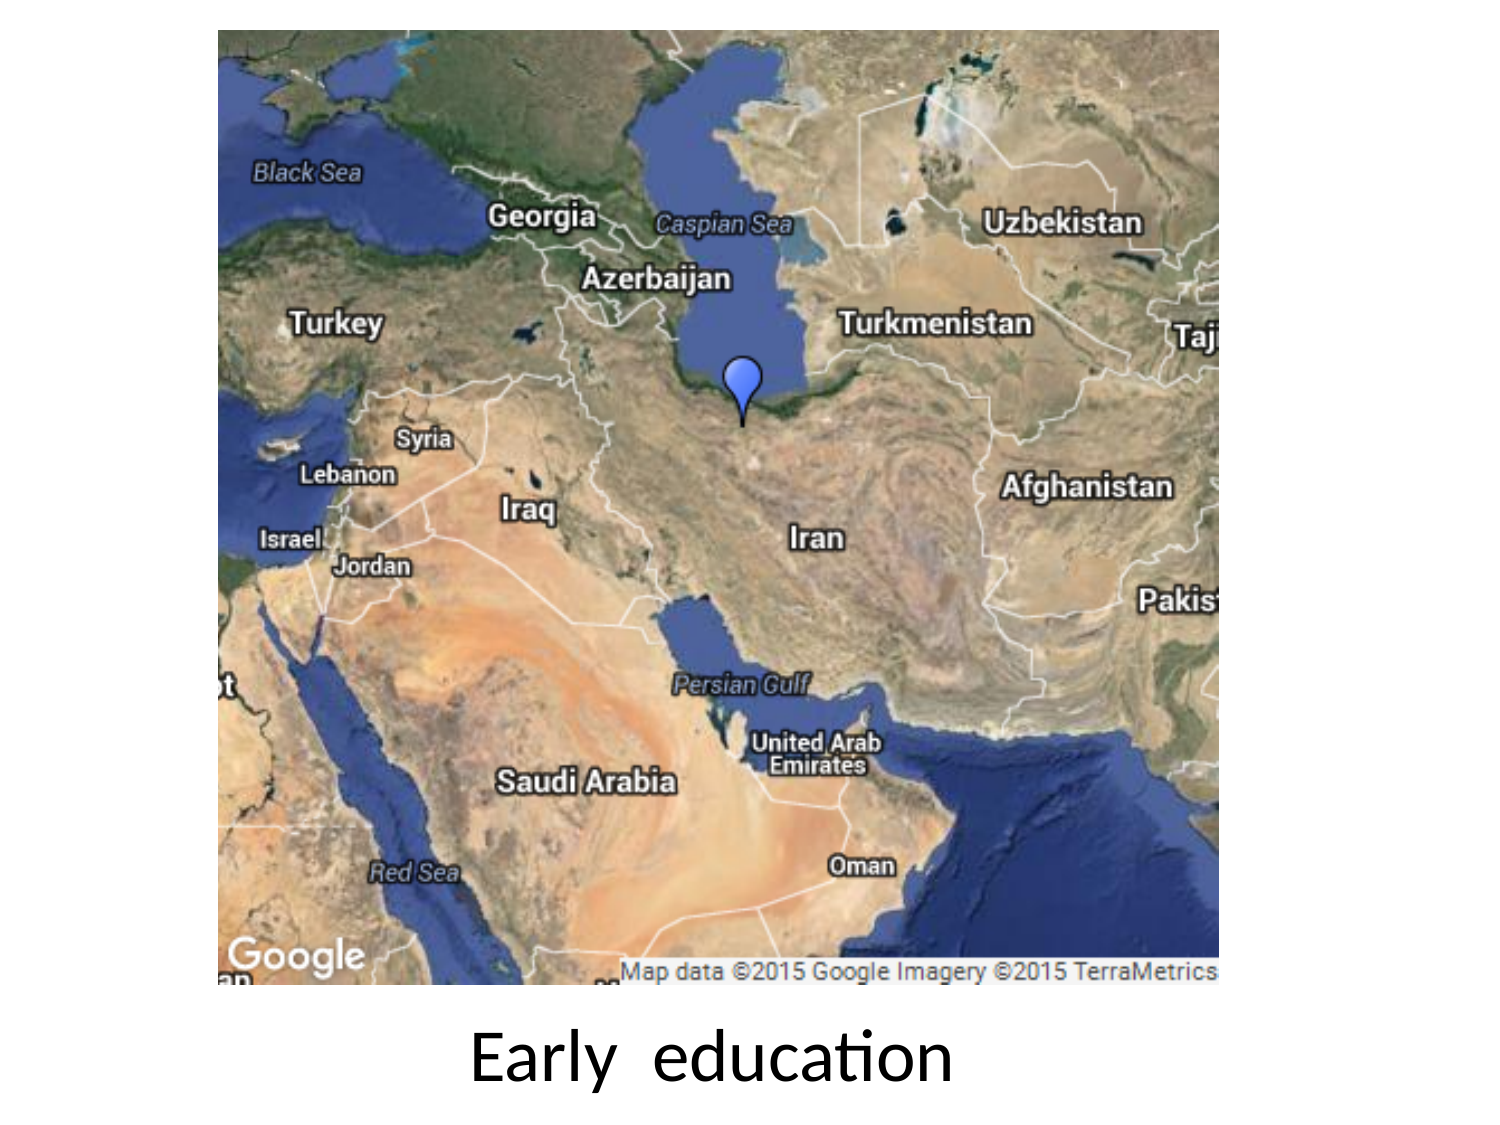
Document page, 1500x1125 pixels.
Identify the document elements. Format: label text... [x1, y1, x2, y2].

text_box Early education [454, 999, 987, 1105]
picture [218, 30, 1220, 985]
